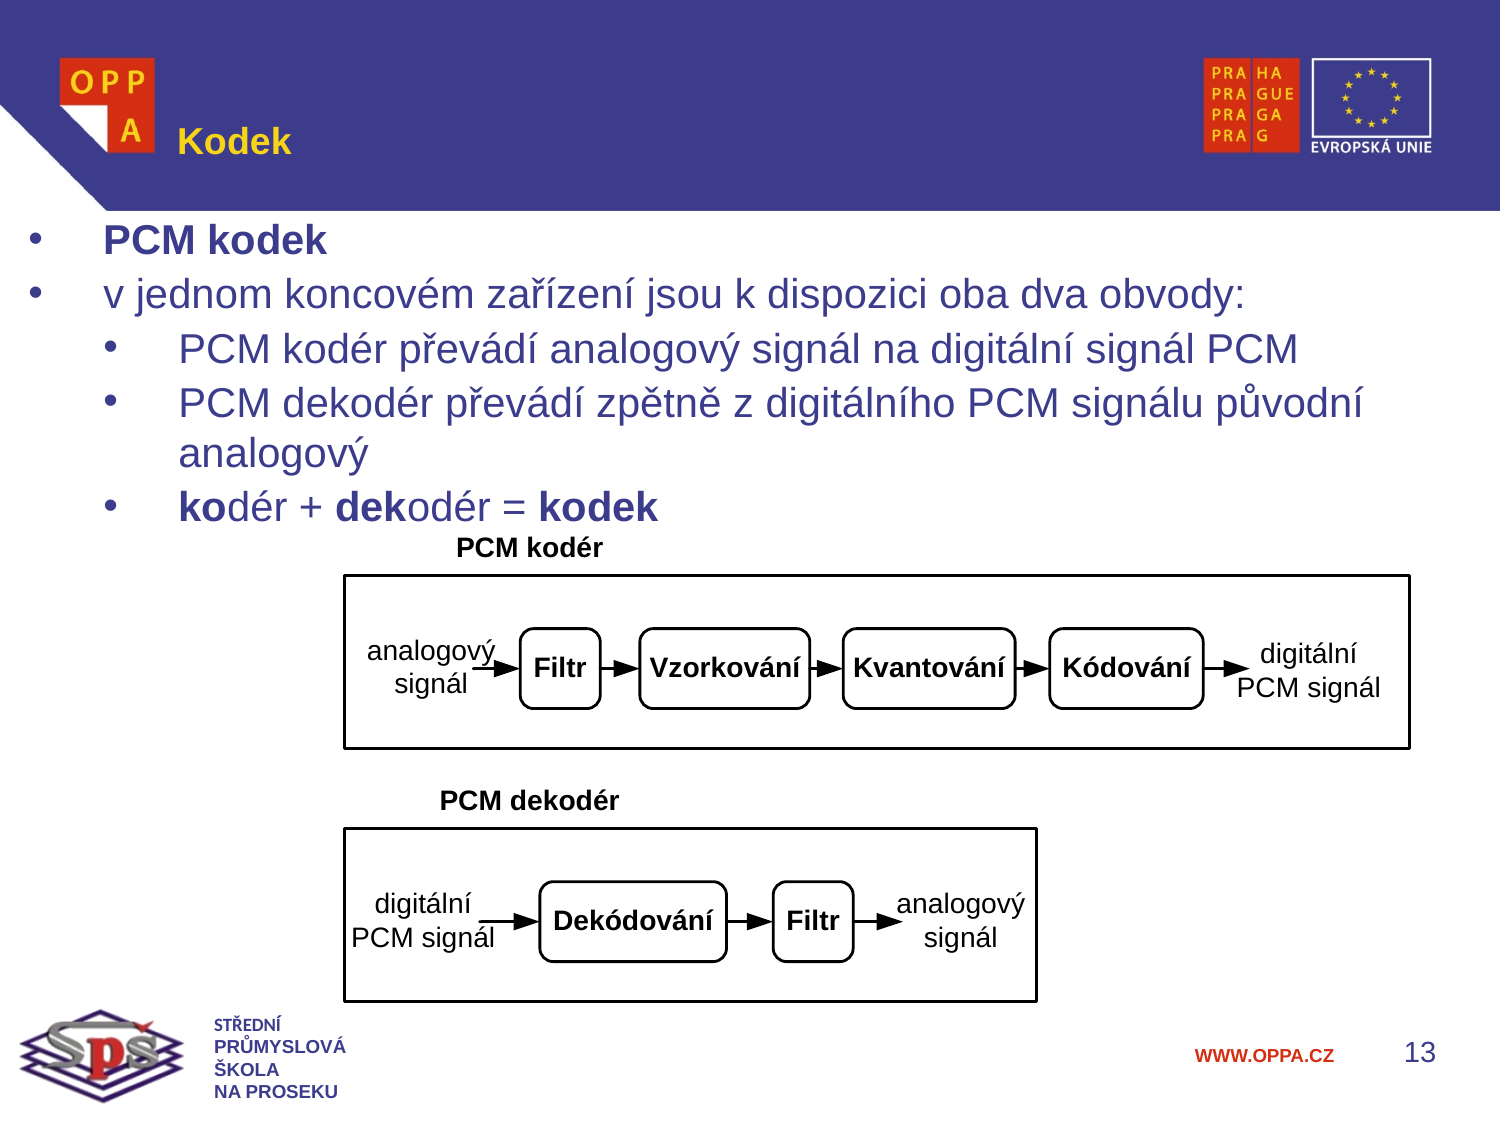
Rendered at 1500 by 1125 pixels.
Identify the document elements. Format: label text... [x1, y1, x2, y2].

picture [19, 1001, 186, 1107]
picture [0, 0, 1500, 211]
text_box STŘEDNÍ PRŮMYSLOVÁ ŠKOLA NA PROSEKU [199, 1080, 509, 1110]
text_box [330, 520, 1416, 1008]
text_box PCM kodek v jednom koncovém zařízení jsou k dispozici oba dva obvody: PCM kodér převádí analogový signál na digitální signál PCM PCM dekodér převádí zpětně z digitálního PCM signálu původní analogový kodér + dekodér = kodek [13, 205, 1496, 1080]
title Kodek [177, 38, 1171, 162]
